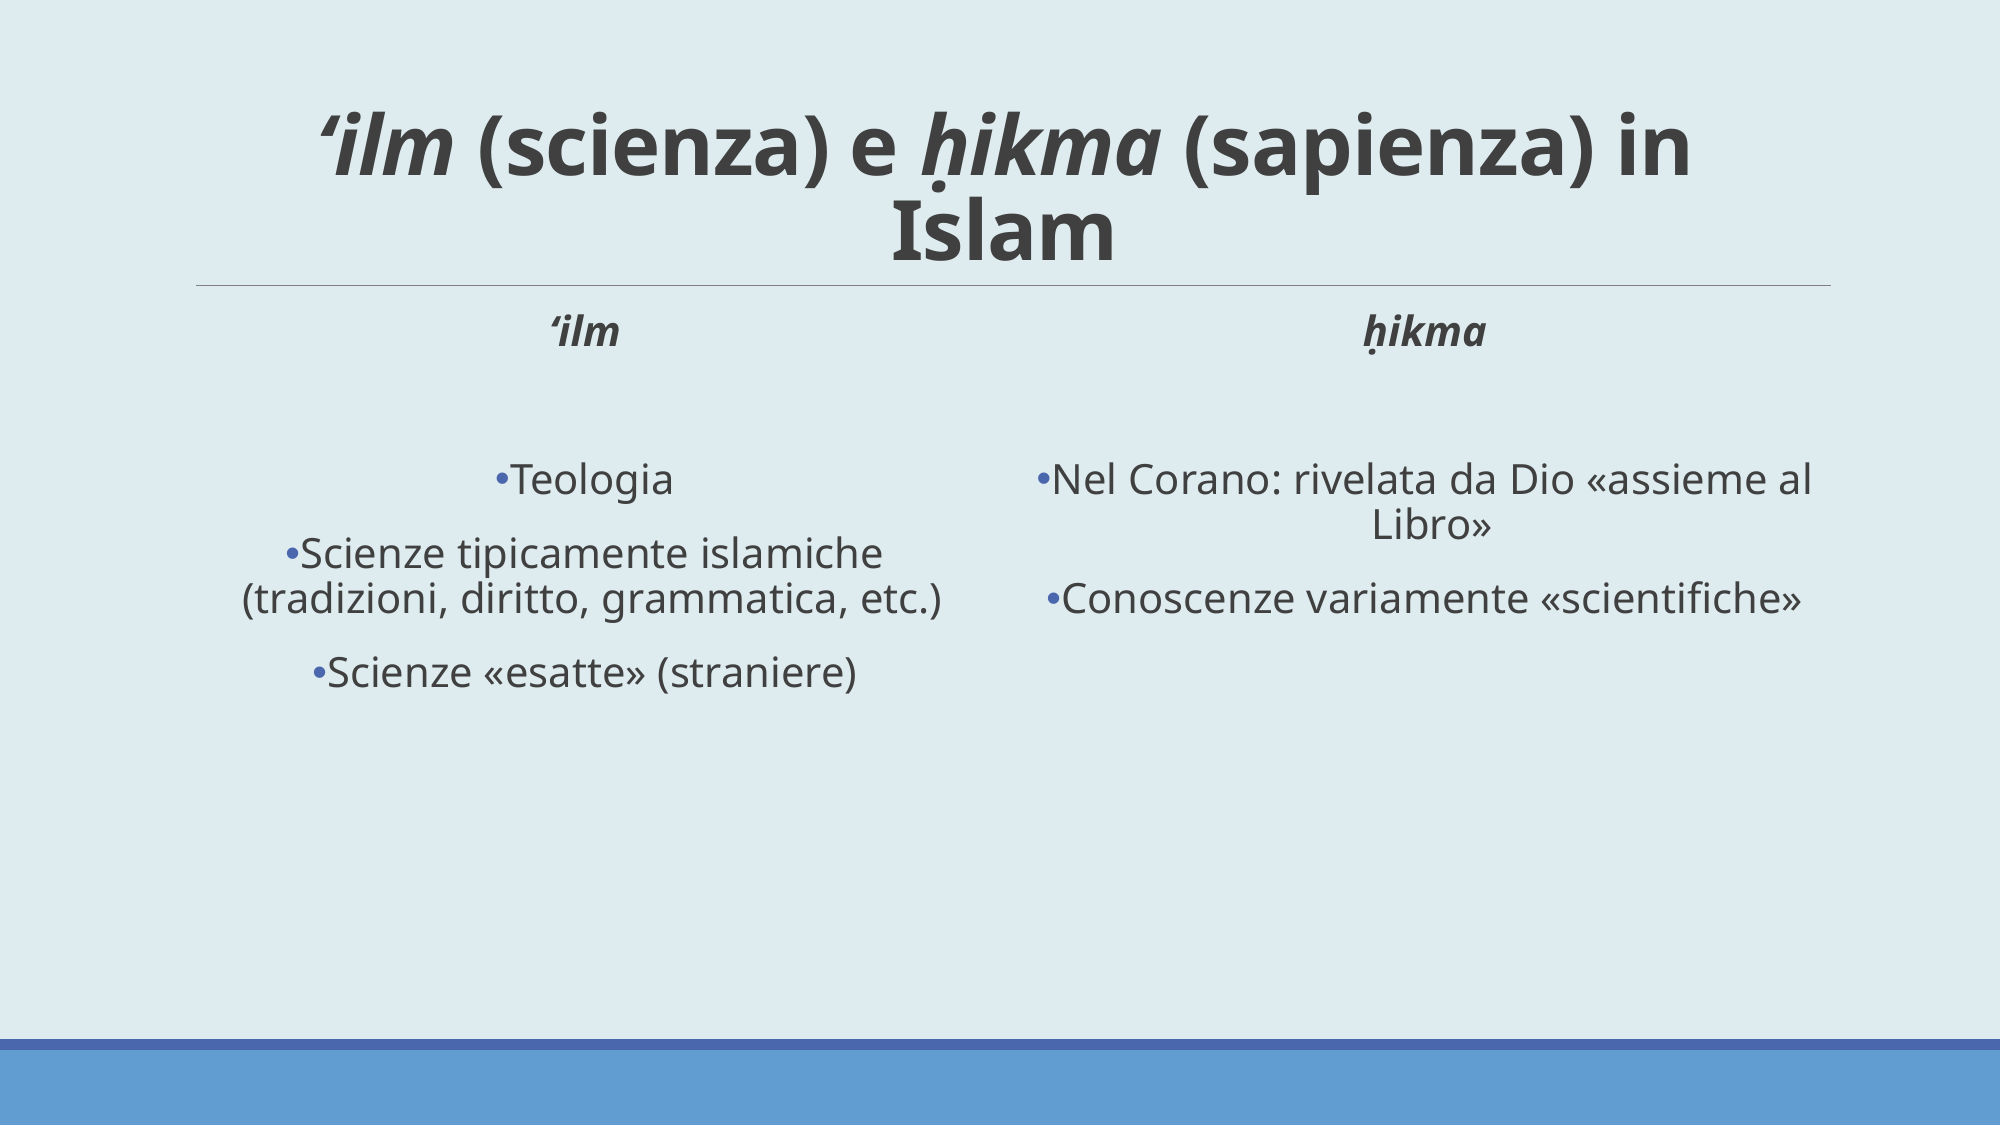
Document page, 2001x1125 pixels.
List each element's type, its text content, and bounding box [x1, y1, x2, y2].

list ‘ilm Teologia Scienze tipicamente islamiche (tradizioni, diritto, grammatica, etc.) Scienze «esatte» (straniere) [180, 302, 990, 963]
list ḥikma Nel Corano: rivelata da Dio «assieme al Libro» Conoscenze variamente «scientifiche» [1020, 302, 1830, 963]
title ‘ilm (scienza) e ḥikma (sapienza) in Islam [180, 47, 1830, 285]
